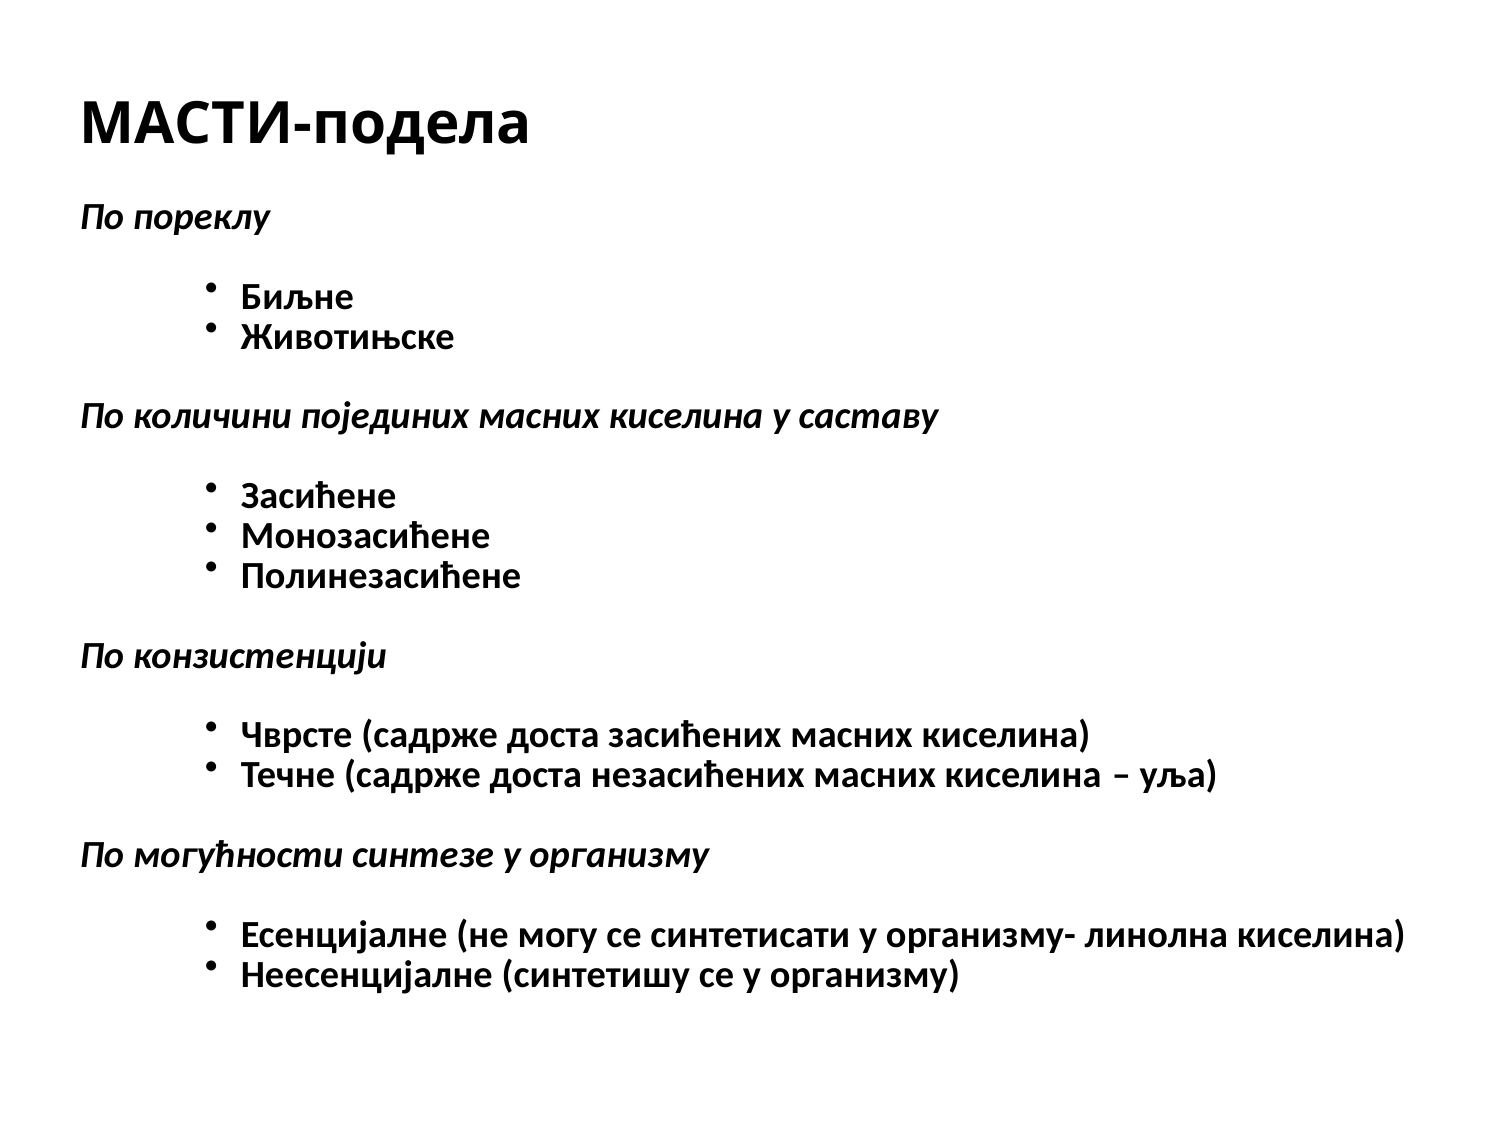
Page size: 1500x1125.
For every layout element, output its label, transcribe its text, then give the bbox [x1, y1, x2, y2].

text_box МАСТИ-подела [64, 78, 1376, 163]
subtitle По пореклу Биљне Животињске По количини појединих масних киселина у саставу Засићене Монозасићене Полинезасићене По конзистенцији Чврсте (садрже доста засићених масних киселина) Течне (садрже доста незасићених масних киселина – уља) По могућности синтезе у организму Есенцијалне (не могу се синтетисати у организму- линолна киселина) Неесенцијалне (синтетишу се у организму) [64, 196, 1424, 1036]
